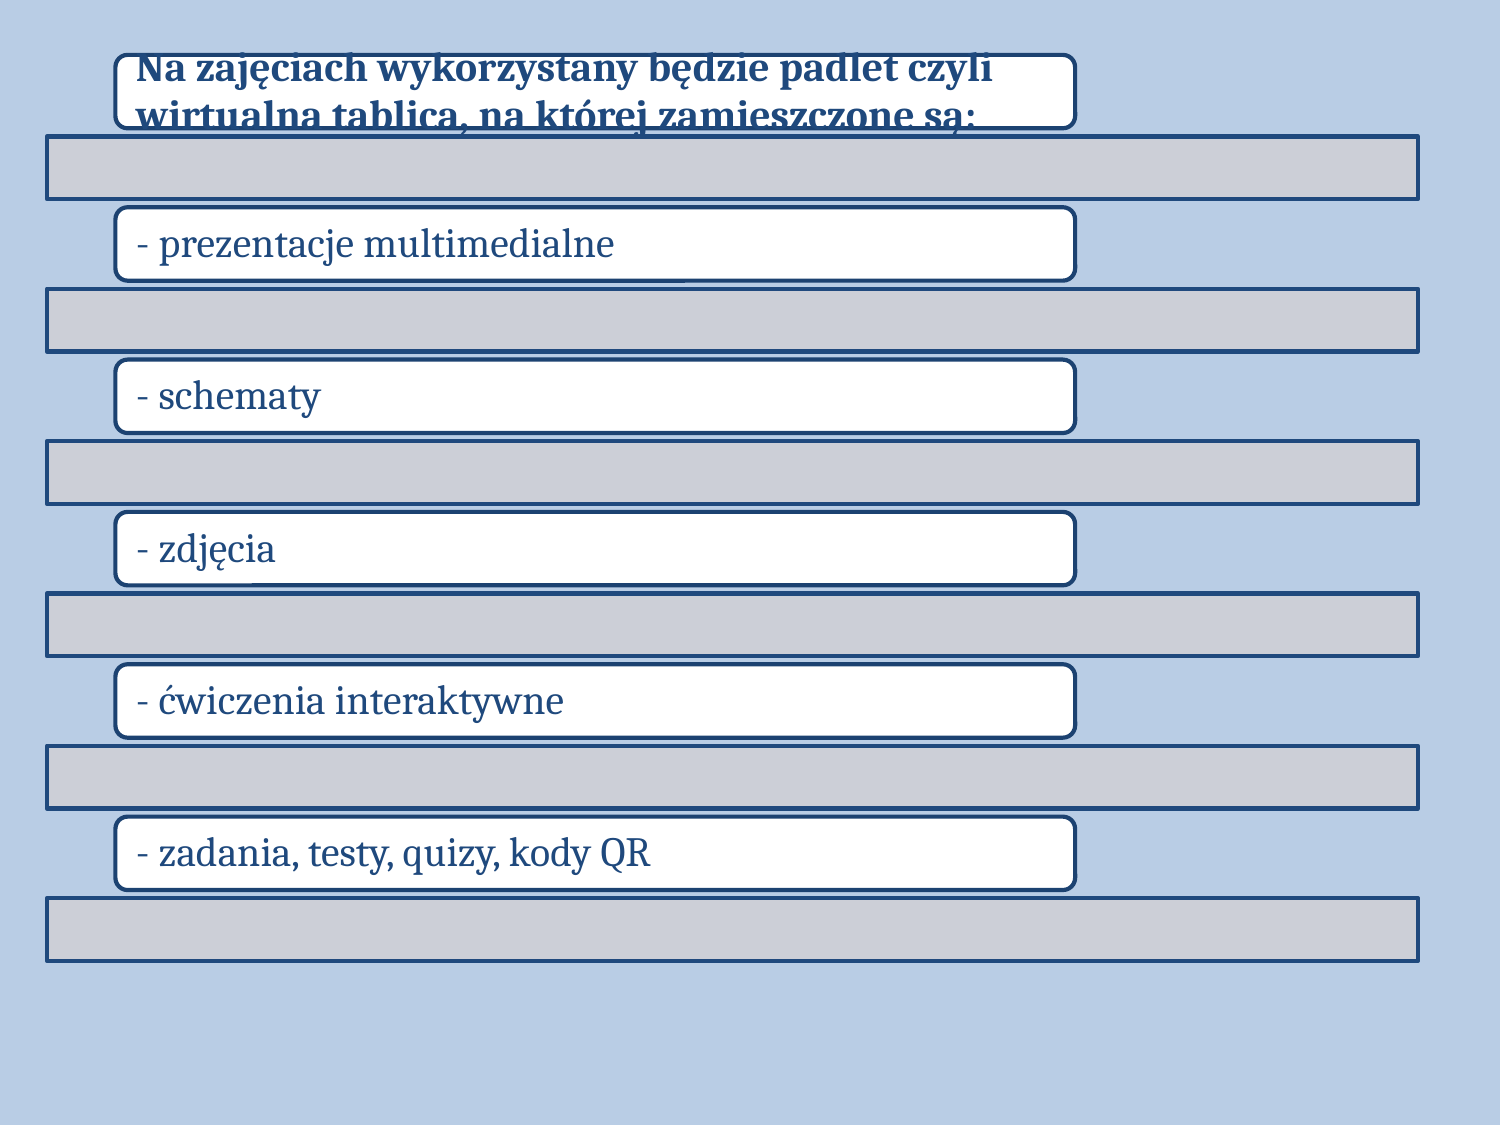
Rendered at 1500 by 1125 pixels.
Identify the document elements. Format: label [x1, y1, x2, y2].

text_box [46, 46, 1419, 962]
